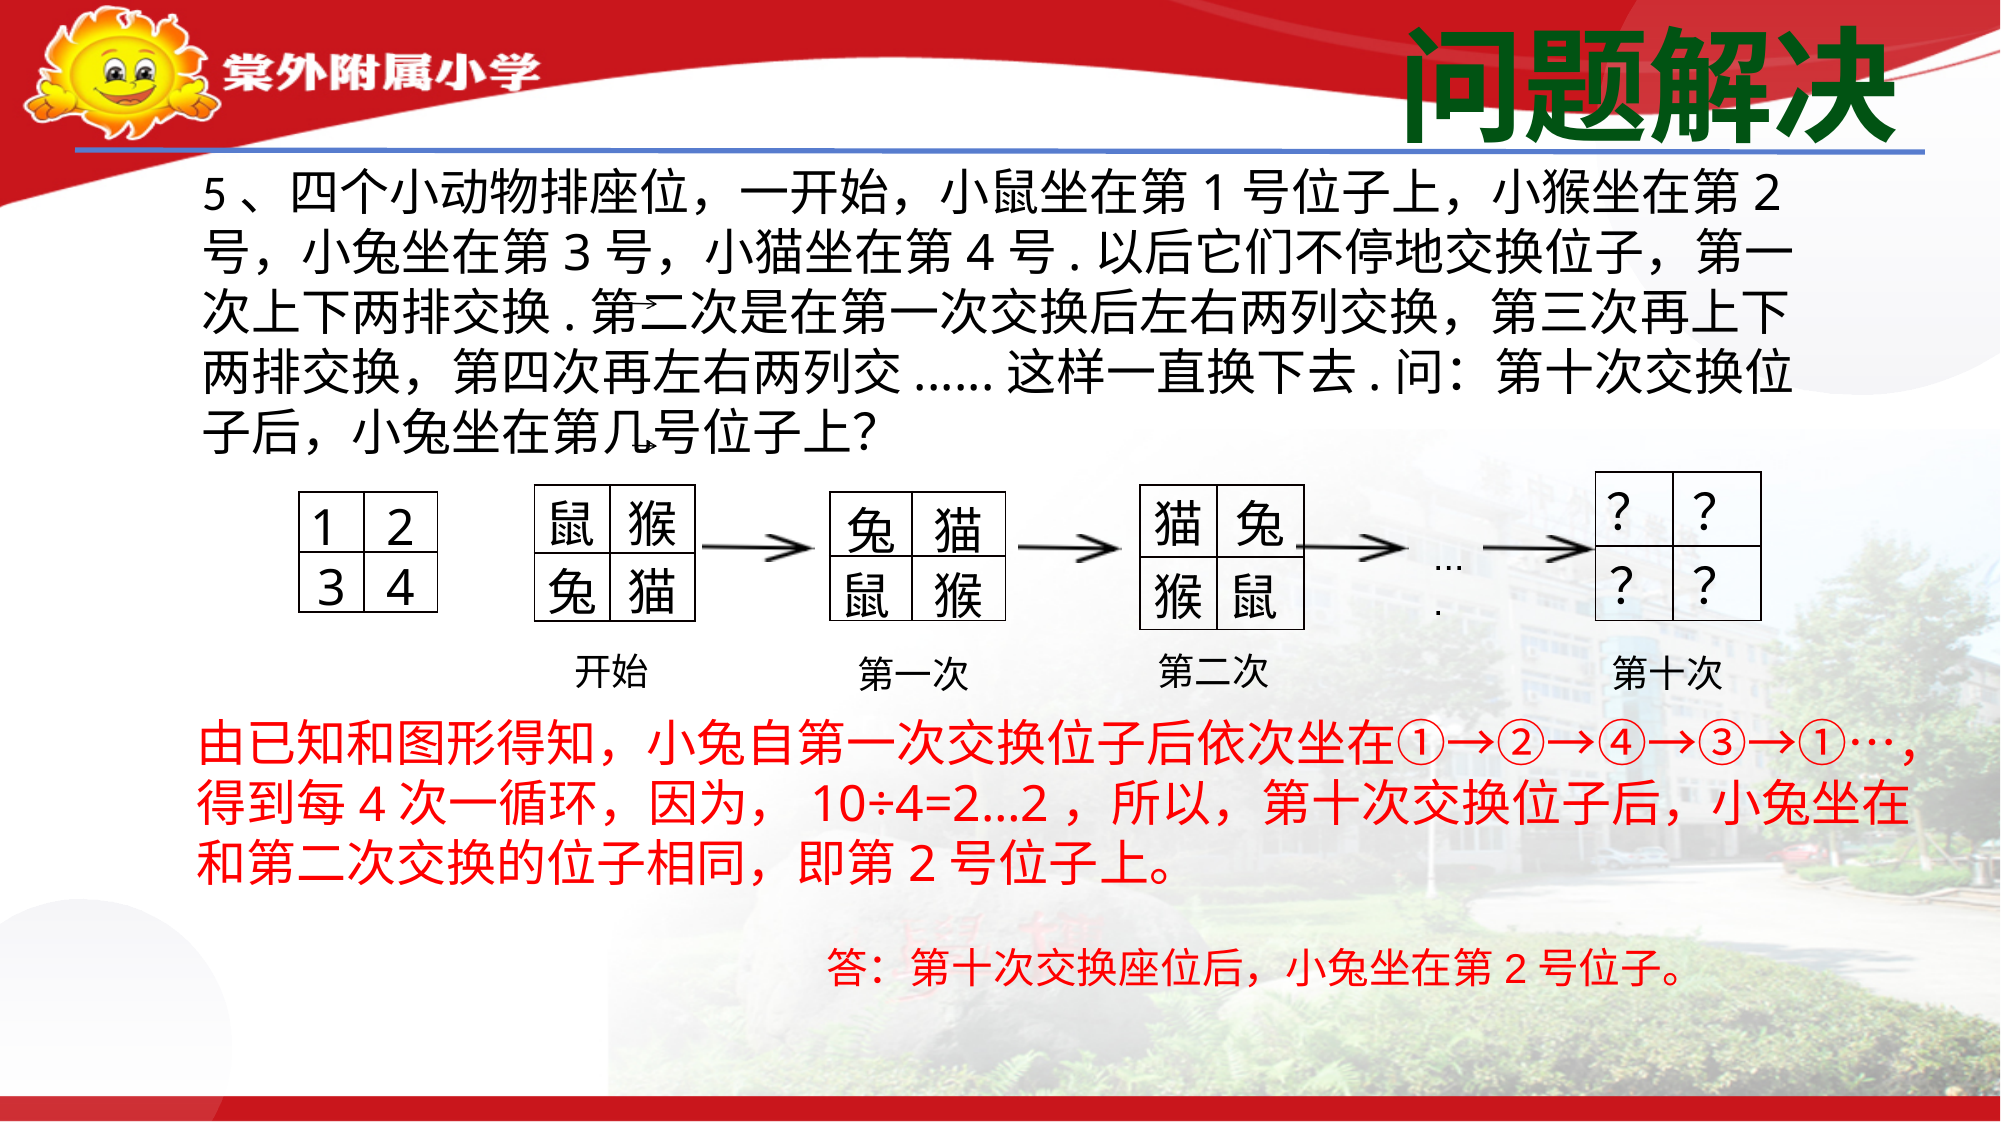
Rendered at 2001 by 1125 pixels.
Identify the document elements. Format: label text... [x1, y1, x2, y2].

table_cell 4 [365, 553, 437, 611]
text_box [0, 897, 232, 1125]
table_header 猫 [913, 493, 1005, 555]
table_header 1 [300, 493, 363, 551]
text_box 开始 [559, 640, 719, 701]
text_box 第一次 [842, 643, 1019, 704]
table_cell 兔 [535, 554, 609, 620]
table_cell 猴 [1141, 558, 1216, 629]
text_box 第二次 [1142, 640, 1327, 701]
text_box [1627, 165, 2000, 396]
text_box 5、四个小动物排座位，一开始，小鼠坐在第1号位子上，小猴坐在第2号，小兔坐在第3号，小猫坐在第4号.以后它们不停地交换位子，第一次上下两排交换.第二次是在第一次交换后左右两列交换，第三次再上下两排交换，第四次再左右两列交......这样一直换下去.问：第十次交换位子后，小兔坐在第几号位子上？ [187, 153, 1827, 263]
text_box 第十次 [1596, 642, 1768, 703]
picture [0, 0, 2001, 1125]
table_cell 鼠 [831, 557, 911, 620]
table_cell 猫 [611, 554, 694, 620]
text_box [74, 149, 1925, 153]
table_header ？ [1596, 473, 1672, 545]
table_header 猫 [1141, 486, 1216, 556]
text_box .... [1418, 525, 1487, 630]
table_cell ？ [1596, 547, 1672, 620]
table_cell 3 [300, 553, 363, 611]
text_box 问题解决 [1383, 0, 2000, 165]
table_header 兔 [1218, 486, 1303, 556]
table_header 2 [365, 493, 437, 551]
table_header 兔 [831, 493, 911, 555]
table_header ？ [1674, 473, 1760, 545]
table_header 猴 [611, 486, 694, 552]
table_cell ？ [1674, 547, 1760, 620]
table_cell 鼠 [1218, 558, 1303, 629]
table_header 鼠 [535, 486, 609, 552]
text_box 由已知和图形得知，小兔自第一次交换位子后依次坐在①→②→④→③→①…，得到每4次一循环，因为，10÷4=2…2，所以，第十次交换位子后，小兔坐在和第二次交换的位子相同，即第2号位子上。 答：第十次交换座位后，小兔坐在第2号位子。 [181, 703, 1959, 1068]
table_cell 猴 [913, 557, 1005, 620]
